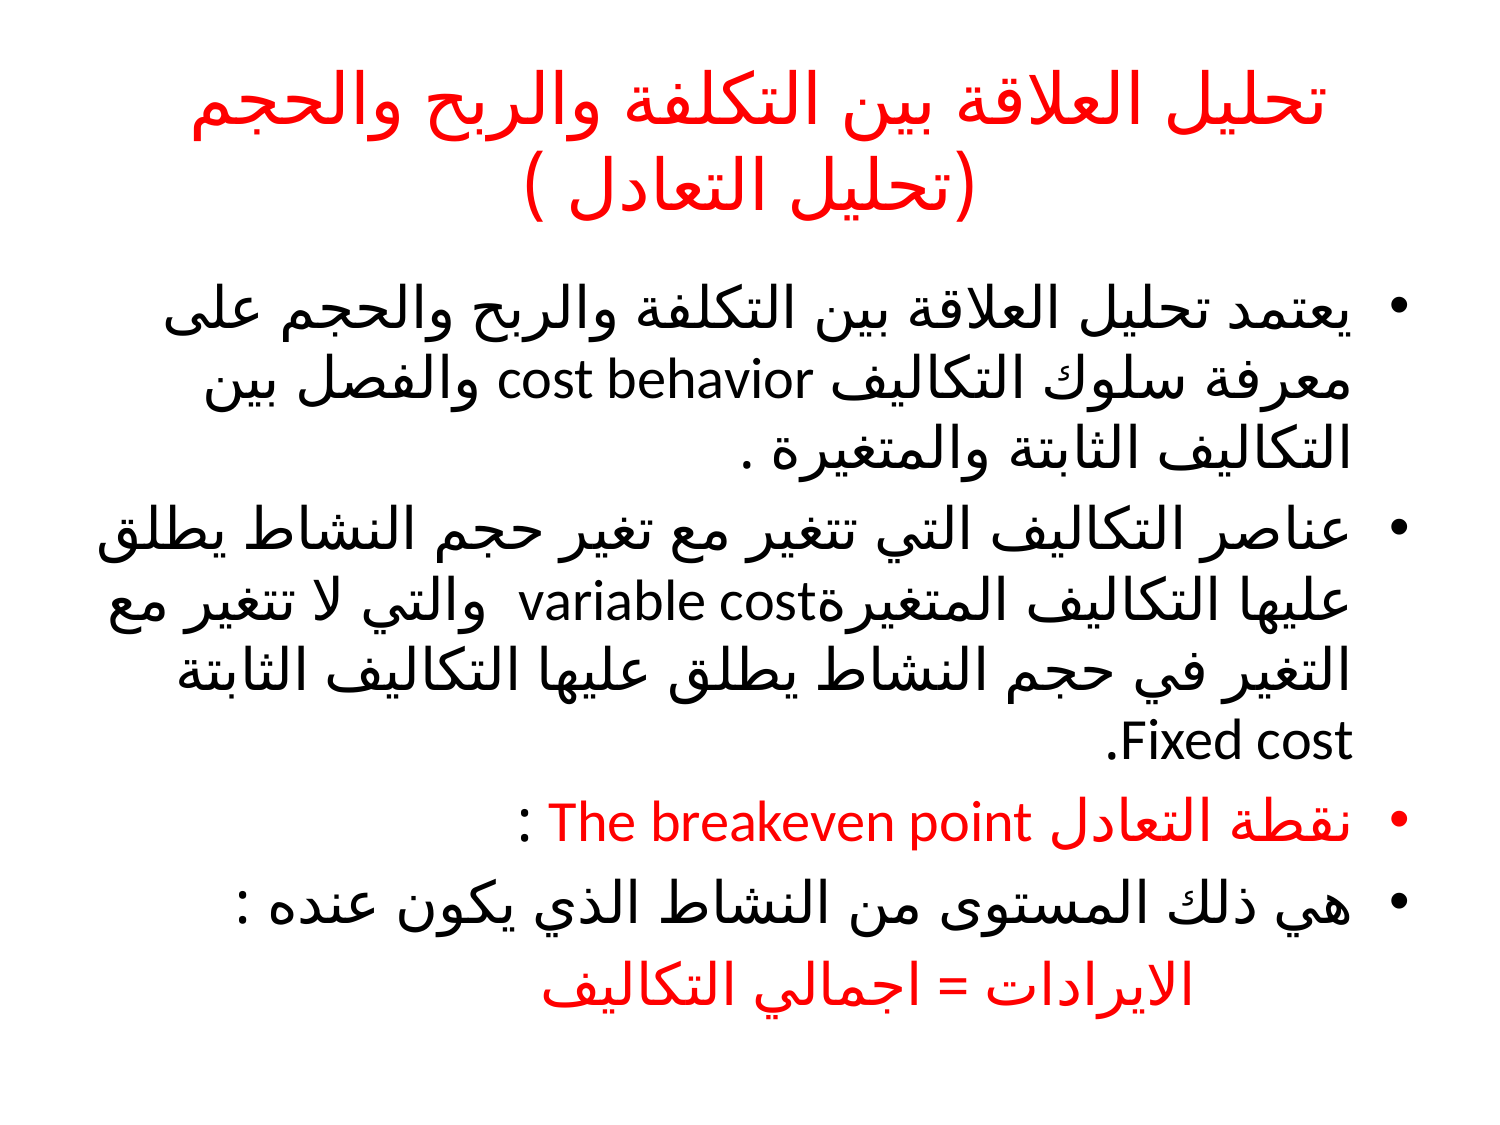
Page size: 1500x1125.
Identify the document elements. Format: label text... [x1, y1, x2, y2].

list يعتمد تحليل العلاقة بين التكلفة والربح والحجم على معرفة سلوك التكاليف cost behavior والفصل بين التكاليف الثابتة والمتغيرة . عناصر التكاليف التي تتغير مع تغير حجم النشاط يطلق عليها التكاليف المتغيرةvariable cost والتي لا تتغير مع التغير في حجم النشاط يطلق عليها التكاليف الثابتة Fixed cost. نقطة التعادل The breakeven point : هي ذلك المستوى من النشاط الذي يكون عنده : الايرادات = اجمالي التكاليف [75, 262, 1425, 1005]
title تحليل العلاقة بين التكلفة والربح والحجم (تحليل التعادل ) [75, 45, 1425, 233]
